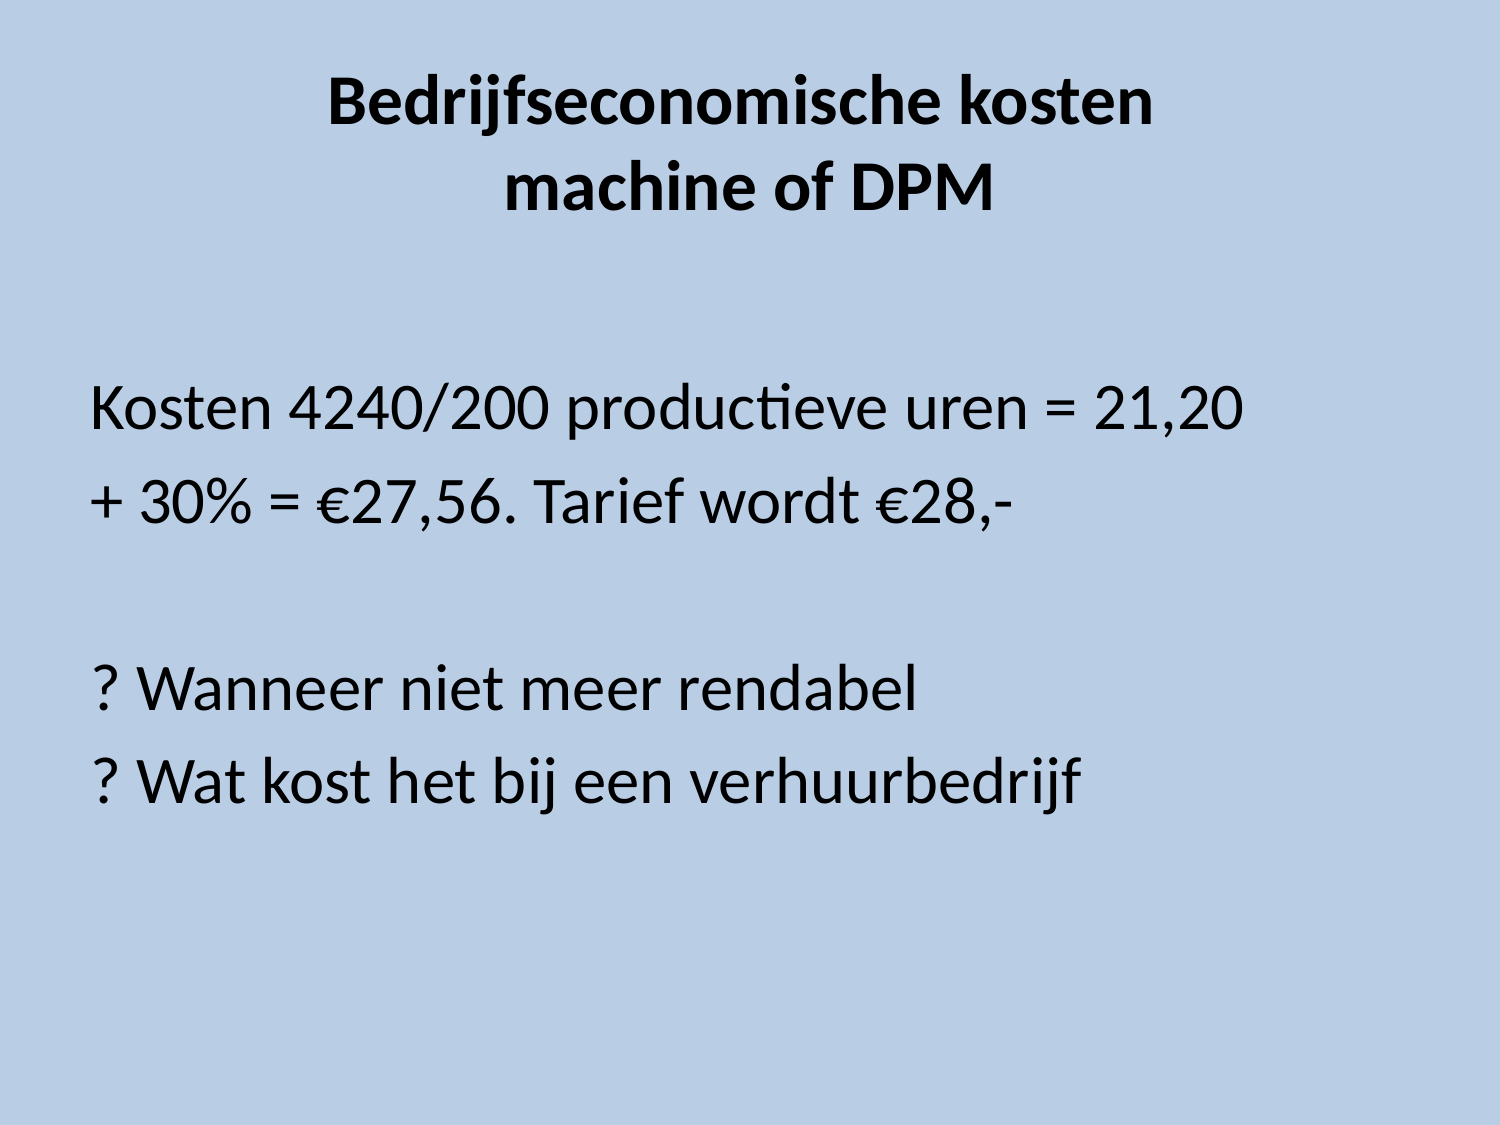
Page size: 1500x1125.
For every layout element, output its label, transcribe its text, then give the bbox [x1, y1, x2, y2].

list Kosten 4240/200 productieve uren = 21,20 + 30% = €27,56. Tarief wordt €28,- ? Wanneer niet meer rendabel ? Wat kost het bij een verhuurbedrijf [75, 262, 1425, 1005]
title Bedrijfseconomische kosten machine of DPM [75, 45, 1425, 233]
